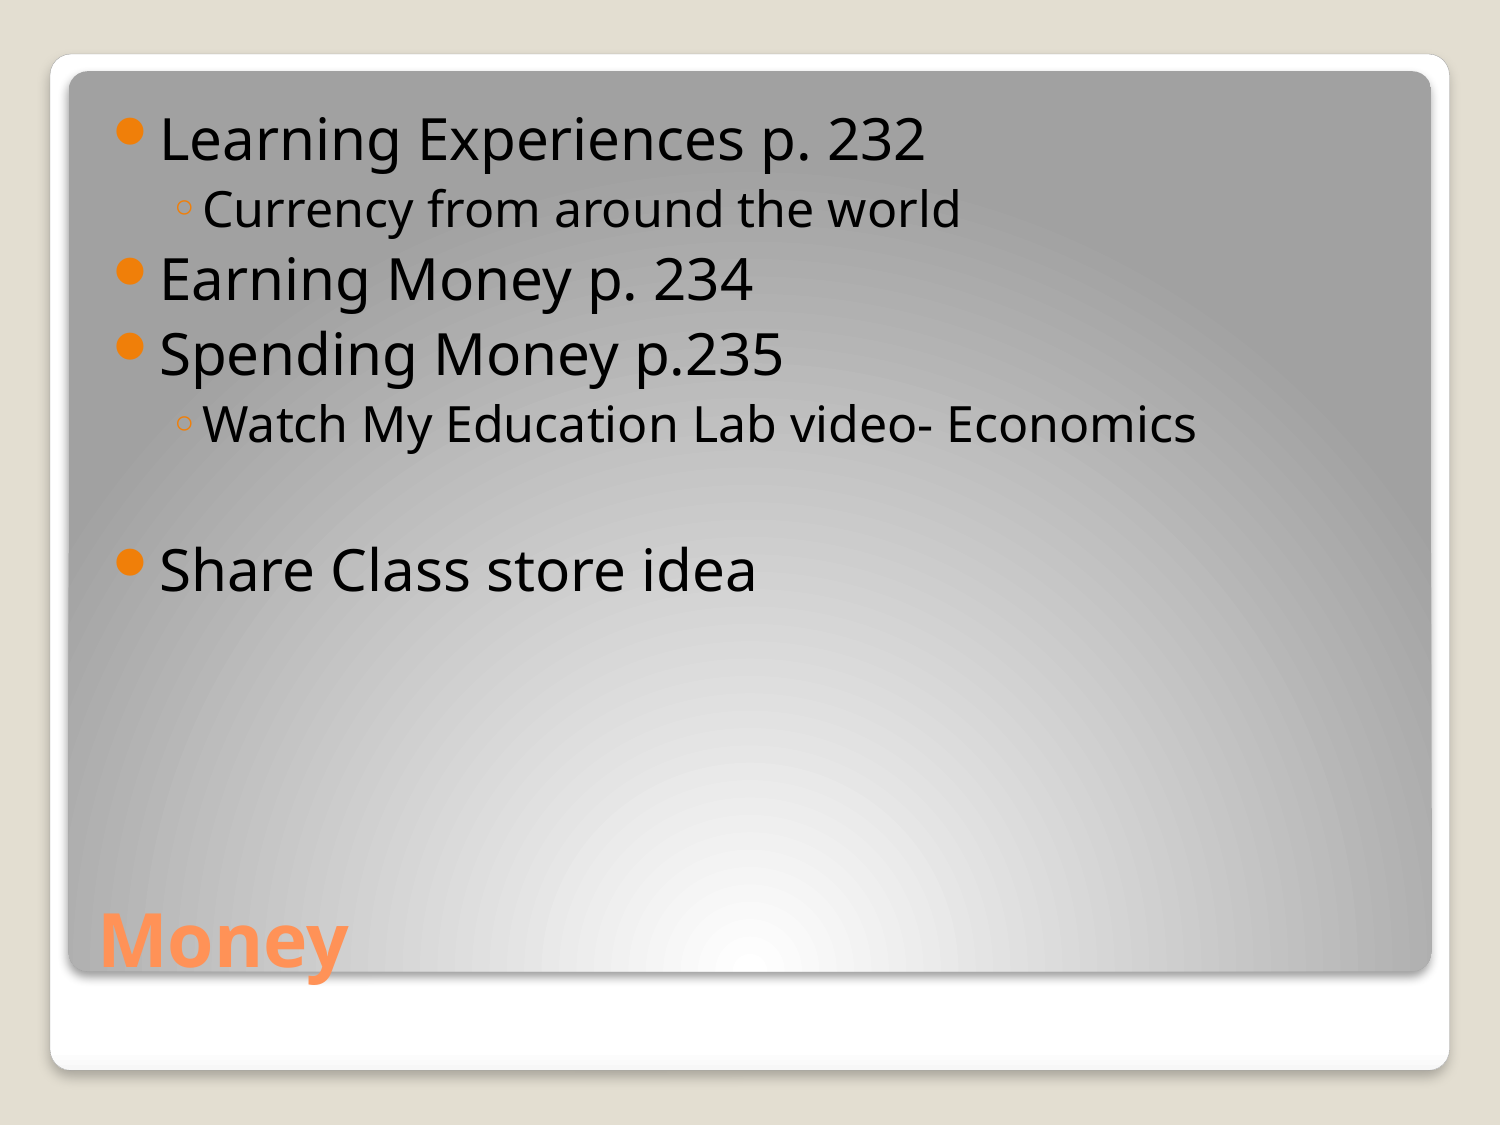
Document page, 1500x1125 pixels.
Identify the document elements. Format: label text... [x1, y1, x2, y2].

list Learning Experiences p. 232 Currency from around the world Earning Money p. 234 Spending Money p.235 Watch My Education Lab video- Economics Share Class store idea [82, 86, 1425, 774]
title Money [82, 817, 1425, 990]
